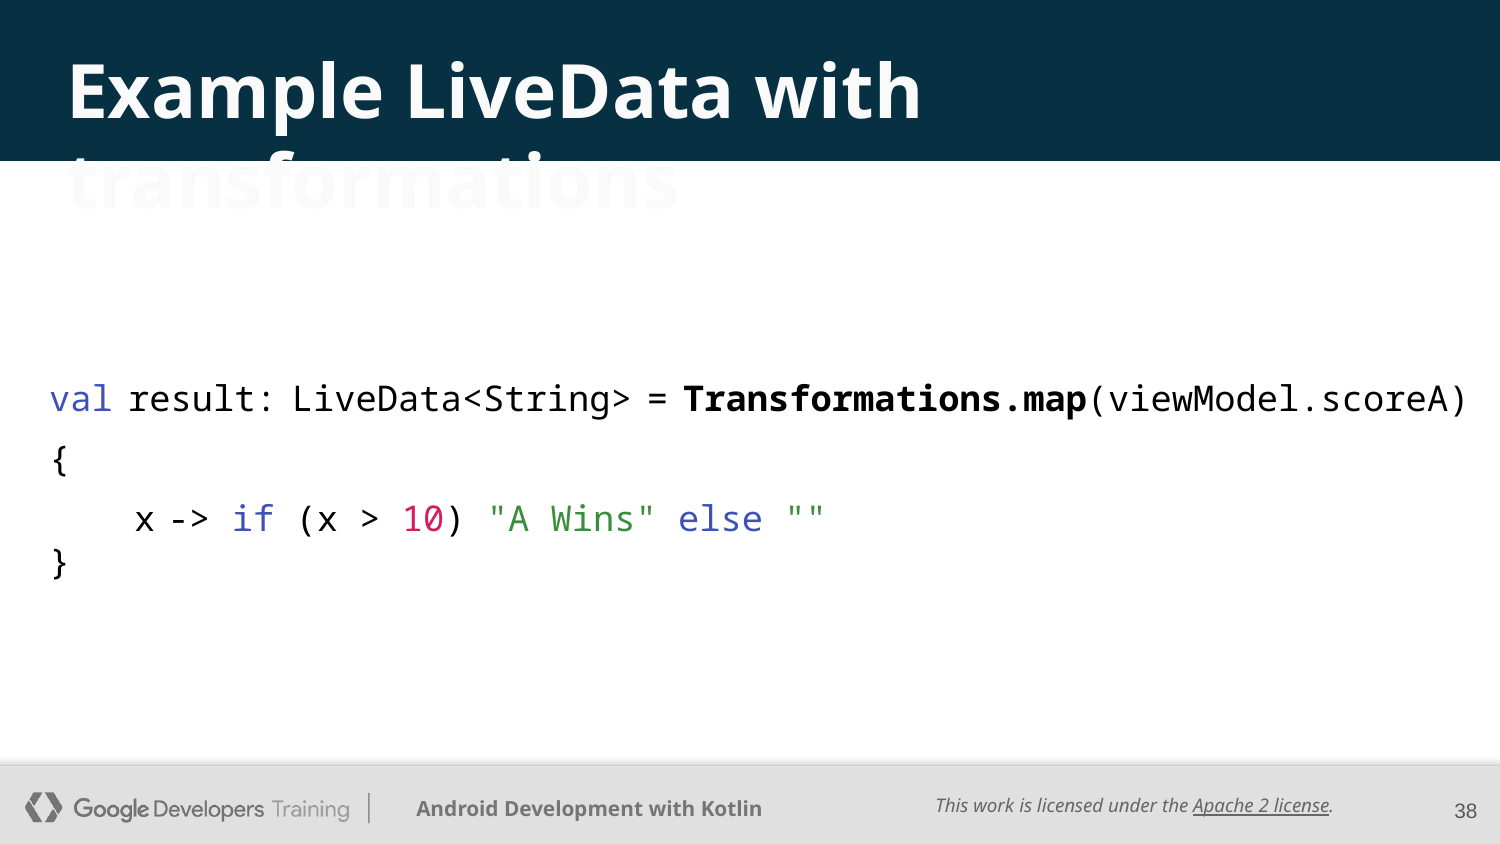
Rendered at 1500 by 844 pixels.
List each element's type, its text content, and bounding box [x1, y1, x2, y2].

picture [0, 161, 1500, 844]
slide_number ‹#› [1402, 777, 1493, 842]
list val result: LiveData<String> = Transformations.map(viewModel.scoreA) { x -> if (x > 10) "A Wins" else "" } [34, 342, 1493, 535]
title Example LiveData with transformations [51, 28, 1449, 122]
